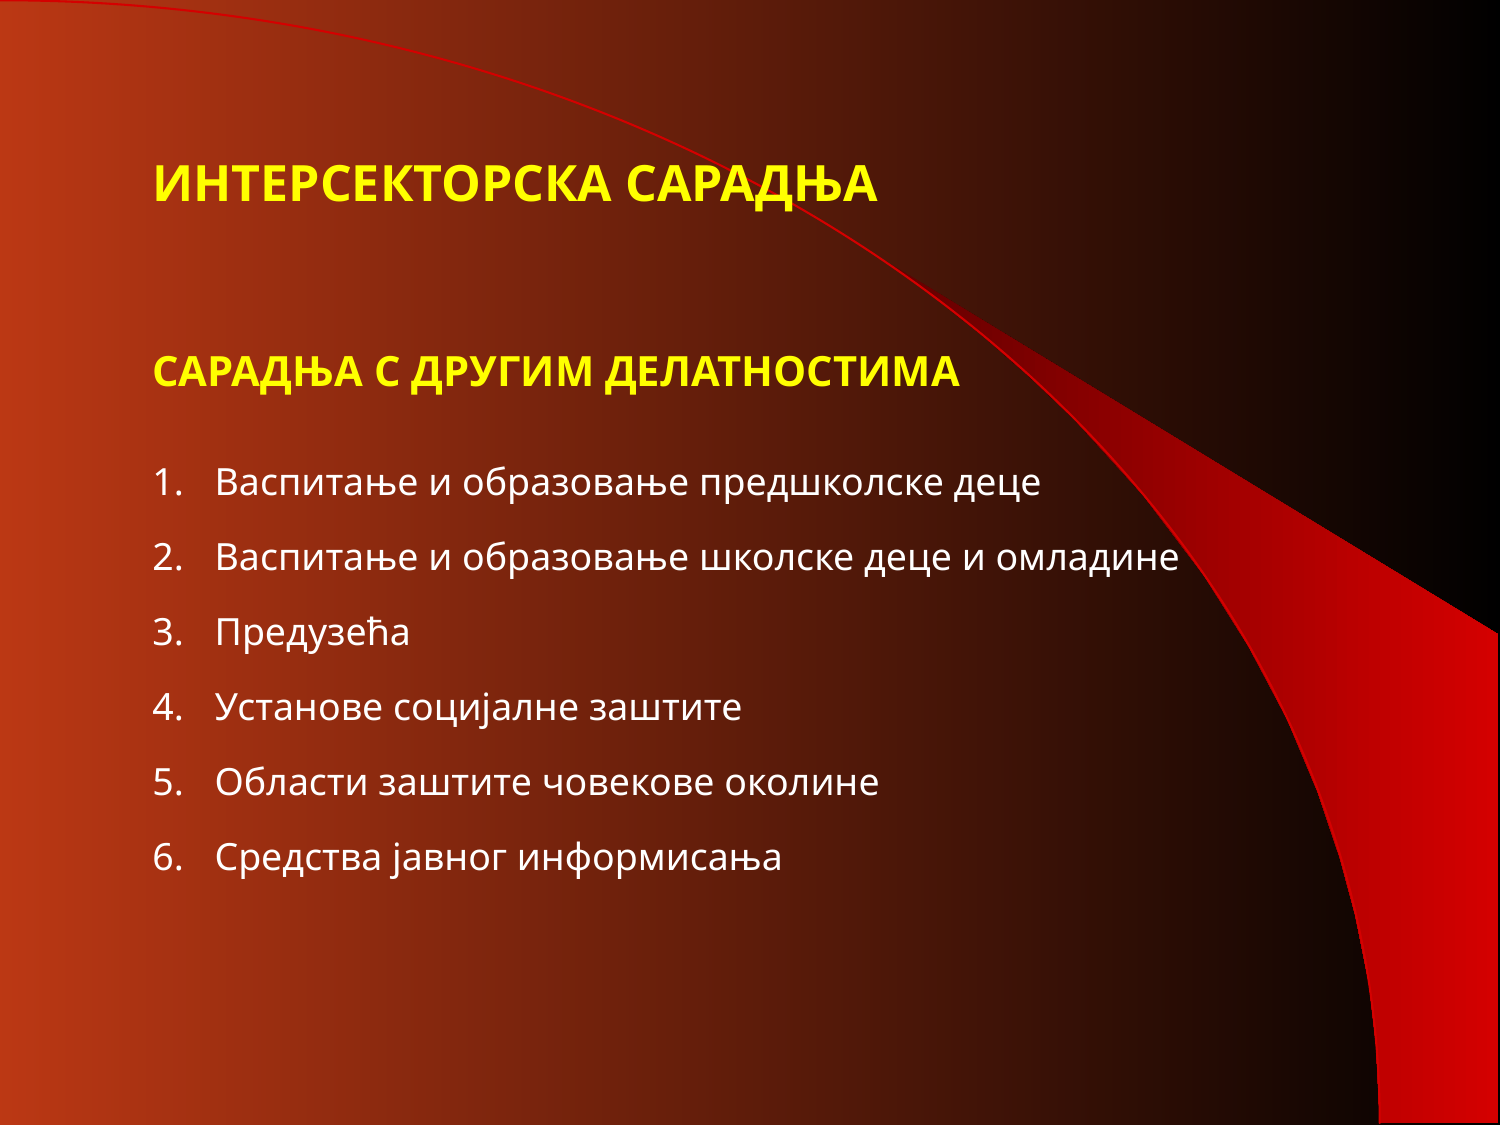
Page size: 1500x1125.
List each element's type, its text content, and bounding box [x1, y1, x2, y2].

list САРАДЊА С ДРУГИМ ДЕЛАТНОСТИМА Васпитање и образовање предшколске деце Васпитање и образовање школске деце и омладине Предузећа Установе социјалне заштите Области заштите човекове околине Средства јавног информисања [137, 312, 1338, 1075]
title ИНТЕРСЕКТОРСКА САРАДЊА [137, 112, 1013, 251]
